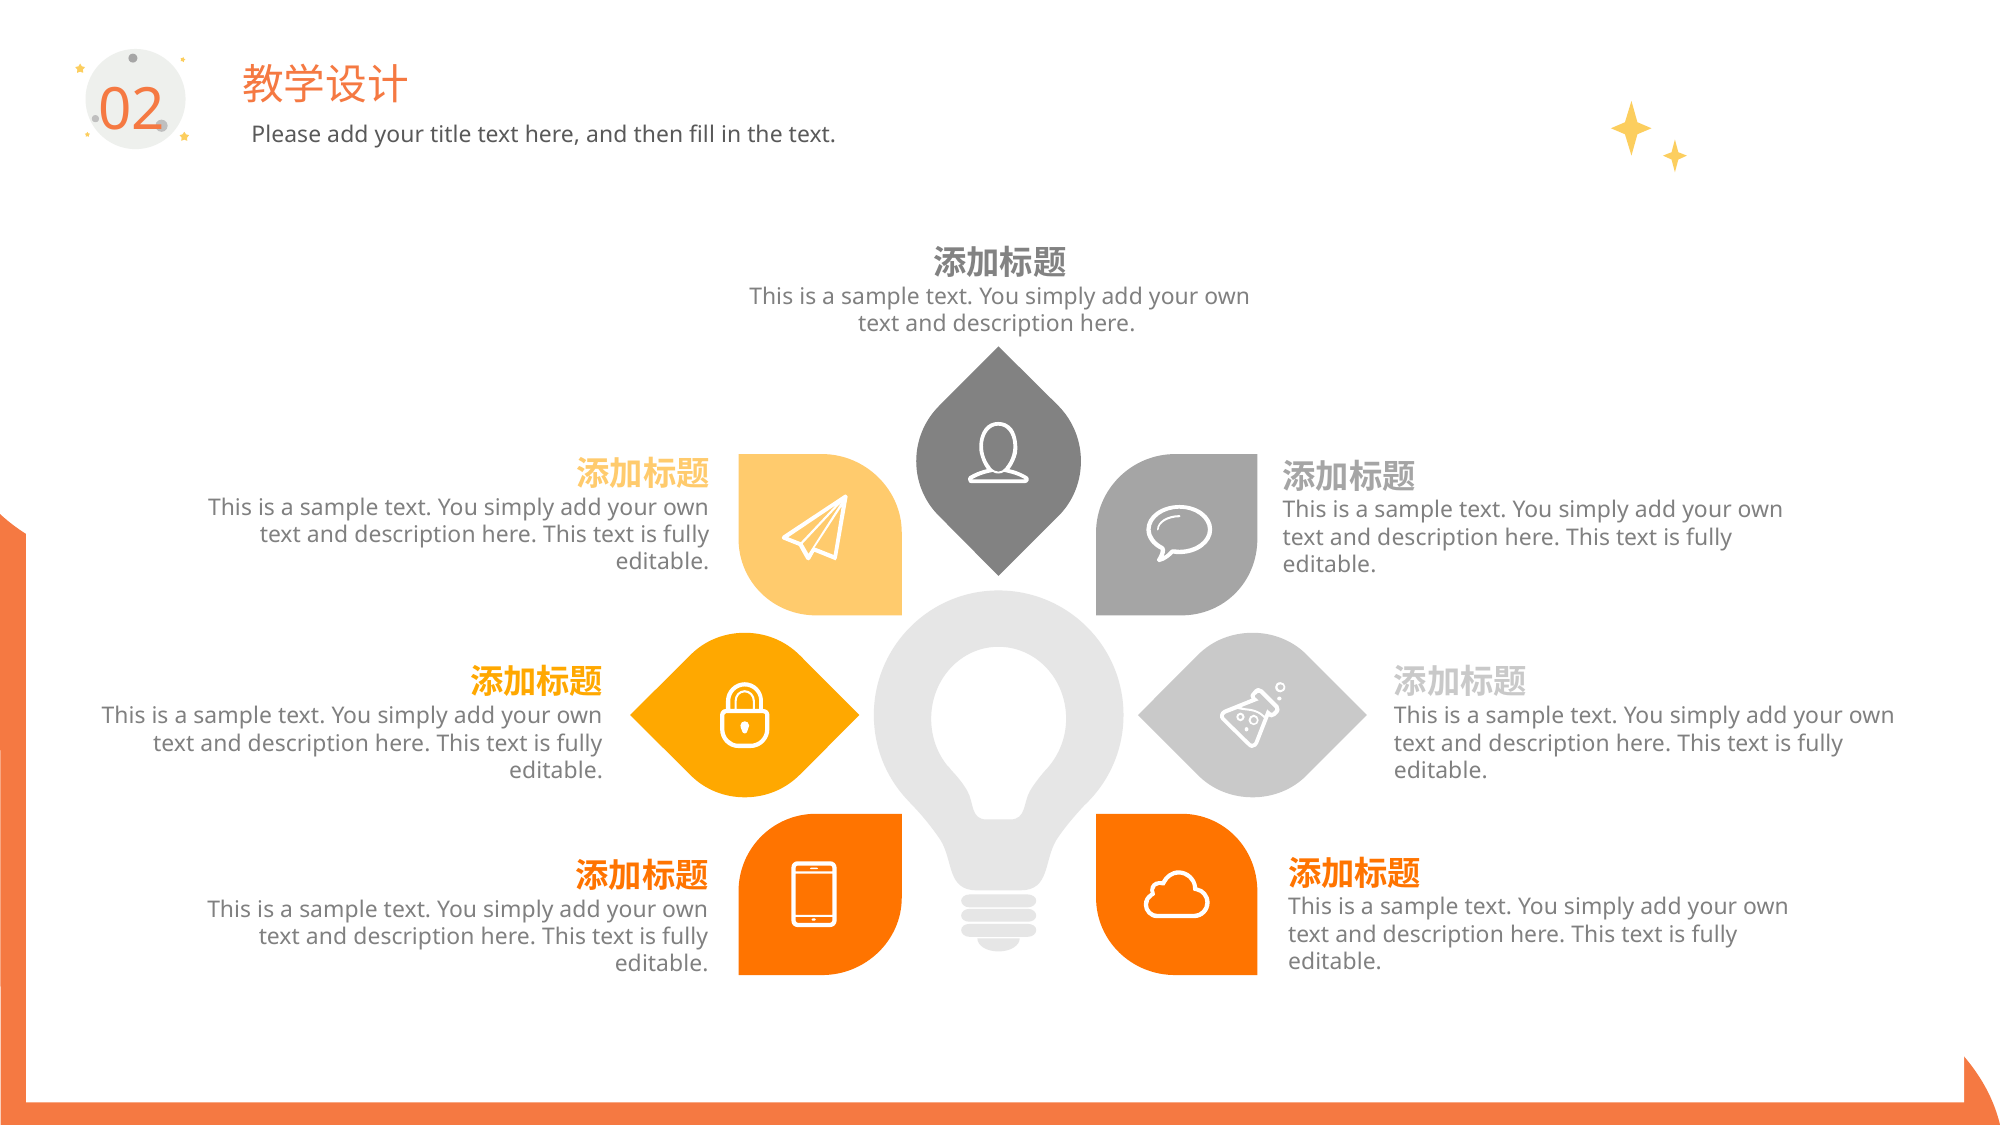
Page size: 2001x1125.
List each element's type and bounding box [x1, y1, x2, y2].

text_box [0, 26, 2000, 1125]
text_box [75, 48, 904, 155]
text_box [873, 590, 1124, 952]
text_box [1219, 682, 1286, 749]
text_box [1610, 100, 1687, 173]
text_box [1146, 504, 1213, 563]
text_box [720, 682, 770, 749]
